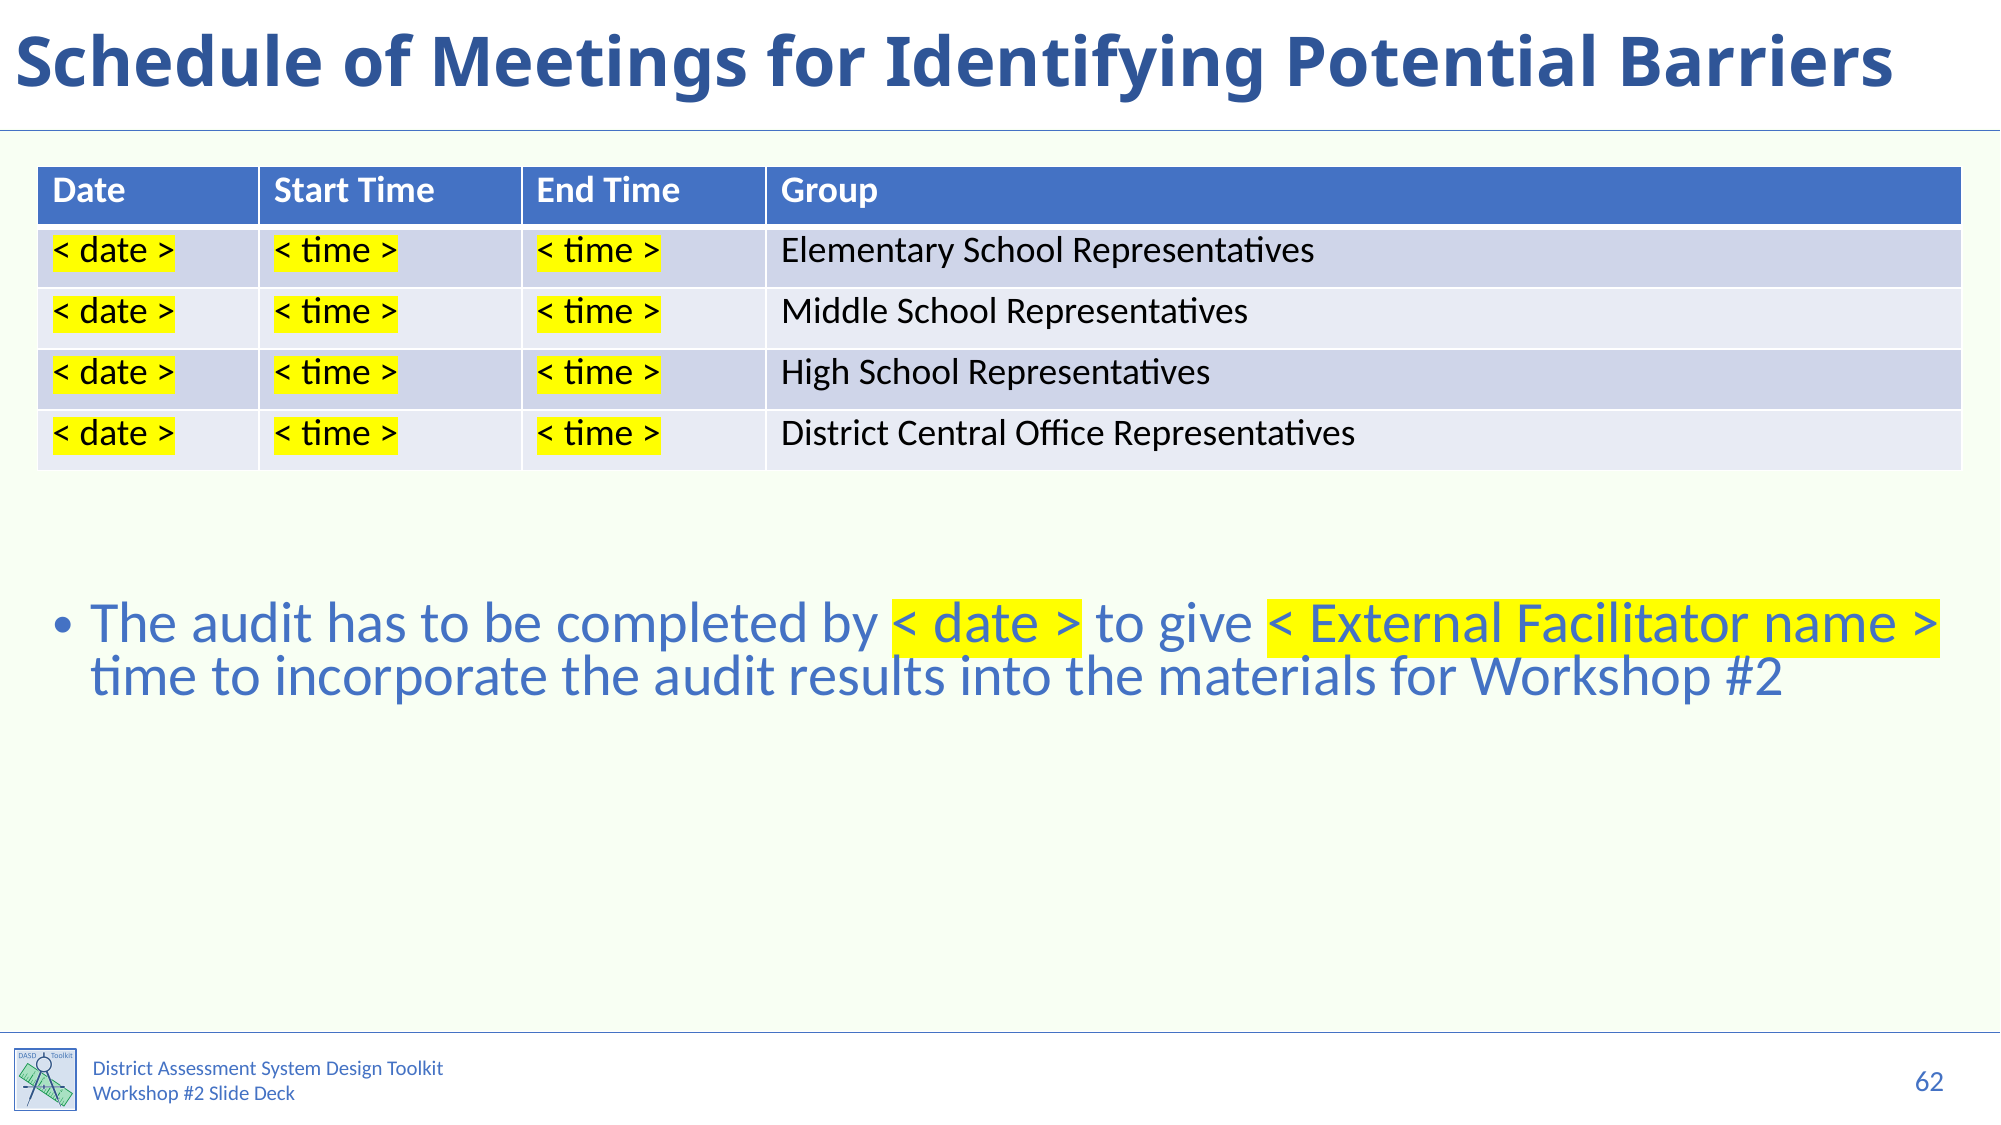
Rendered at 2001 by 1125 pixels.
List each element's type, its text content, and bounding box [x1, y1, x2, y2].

table_cell < date > [38, 411, 258, 470]
table_cell < date > [38, 289, 258, 348]
table_header End Time [523, 167, 765, 224]
table_cell < time > [523, 289, 765, 348]
table_cell < date > [38, 230, 258, 287]
table_cell < time > [523, 230, 765, 287]
table_cell < date > [38, 350, 258, 409]
table_cell Middle School Representatives [767, 289, 1961, 348]
table_cell < time > [260, 230, 521, 287]
table_cell < time > [523, 411, 765, 470]
table_cell < time > [260, 289, 521, 348]
table_header Date [38, 167, 258, 224]
table_cell High School Representatives [767, 350, 1961, 409]
table_cell < time > [260, 350, 521, 409]
table_cell < time > [260, 411, 521, 470]
table_cell Elementary School Representatives [767, 230, 1961, 287]
table_cell District Central Office Representatives [767, 411, 1961, 470]
table_cell < time > [523, 350, 765, 409]
table_header Group [767, 167, 1961, 224]
title Schedule of Meetings for Identifying Potential Barriers [0, 0, 2000, 129]
picture [15, 1050, 75, 1110]
text_box The audit has to be completed by < date > to give < External Facilitator name > time to incorporate the audit results into the materials for Workshop #2 [37, 593, 1962, 1001]
table_header Start Time [260, 167, 521, 224]
